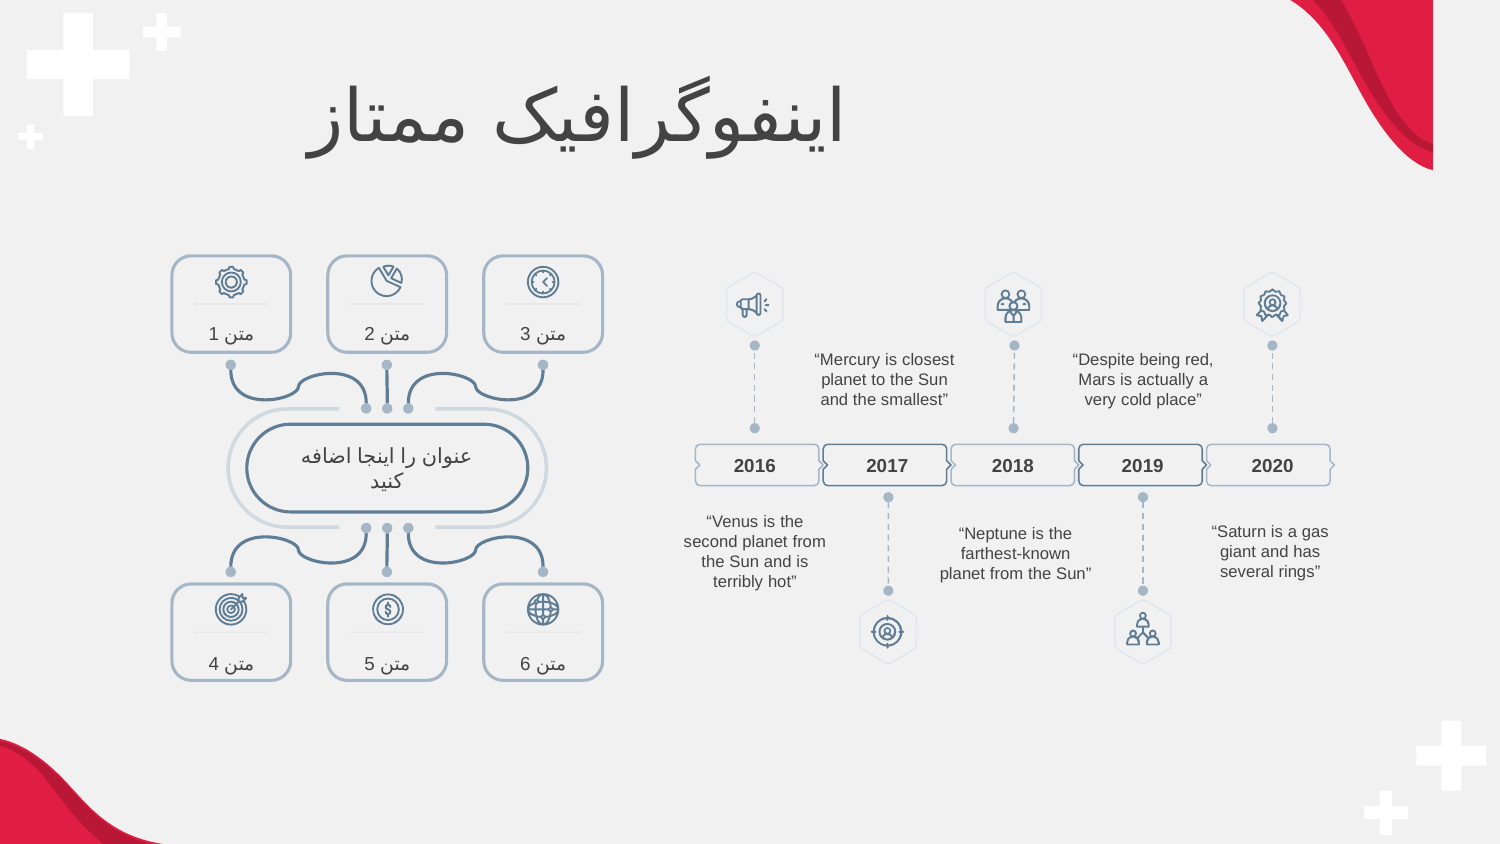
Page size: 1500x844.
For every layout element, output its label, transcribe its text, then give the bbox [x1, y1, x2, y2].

text_box [883, 587, 894, 596]
text_box [526, 593, 560, 626]
text_box [171, 255, 291, 313]
text_box [327, 255, 447, 313]
text_box [1267, 340, 1278, 351]
text_box “Venus is the second planet from the Sun and is terribly hot” [662, 514, 848, 587]
text_box [402, 403, 414, 414]
text_box “Despite being red, Mars is actually a very cold place” [1050, 342, 1237, 416]
text_box [381, 567, 393, 578]
text_box [321, 491, 453, 512]
text_box [435, 525, 453, 529]
text_box [1137, 492, 1149, 503]
text_box [435, 407, 453, 411]
text_box 2019 [1098, 446, 1187, 484]
text_box “Neptune is the farthest-known planet from the Sun” [922, 516, 1109, 590]
text_box [171, 583, 291, 643]
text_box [370, 264, 405, 298]
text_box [214, 265, 248, 299]
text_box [370, 593, 405, 626]
text_box [985, 272, 1042, 325]
text_box [497, 408, 549, 529]
text_box [951, 444, 1079, 486]
text_box [537, 567, 549, 578]
text_box “Saturn is a gas giant and has several rings” [1177, 514, 1363, 587]
text_box “Mercury is closest planet to the Sun and the smallest” [791, 342, 978, 416]
text_box [883, 492, 894, 502]
text_box [1005, 332, 1022, 337]
text_box [483, 583, 603, 643]
text_box عنوان را اینجا اضافه کنید [269, 445, 504, 491]
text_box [870, 614, 905, 649]
text_box [402, 522, 414, 533]
text_box [695, 444, 824, 486]
text_box [875, 657, 901, 664]
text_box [526, 265, 560, 299]
text_box [321, 525, 340, 529]
text_box 2020 [1228, 446, 1317, 484]
text_box متن 5 [327, 643, 447, 683]
text_box [1244, 272, 1301, 325]
text_box [1078, 444, 1207, 486]
text_box [483, 255, 603, 313]
text_box متن 3 [483, 313, 603, 353]
text_box متن 1 [171, 313, 291, 353]
text_box [321, 407, 340, 411]
text_box [226, 408, 276, 528]
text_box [458, 482, 493, 618]
text_box [381, 359, 393, 370]
text_box 2016 [710, 446, 799, 484]
text_box [1206, 444, 1335, 486]
text_box [225, 567, 236, 578]
text_box [381, 403, 393, 414]
text_box [1114, 600, 1172, 664]
text_box [497, 426, 528, 510]
text_box [360, 403, 372, 414]
text_box متن 2 [327, 313, 447, 353]
text_box 2017 [843, 446, 932, 484]
text_box متن 4 [171, 643, 291, 683]
text_box [860, 600, 917, 654]
text_box [246, 426, 276, 510]
title اینفوگرافیک ممتاز [0, 53, 1157, 133]
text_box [281, 318, 316, 455]
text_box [735, 292, 770, 319]
text_box [1126, 611, 1160, 646]
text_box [281, 481, 316, 618]
text_box [537, 359, 549, 370]
text_box [726, 272, 783, 337]
text_box [749, 424, 760, 434]
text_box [1255, 288, 1290, 323]
text_box 2018 [968, 446, 1057, 484]
text_box [1009, 340, 1020, 351]
text_box [381, 522, 393, 533]
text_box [458, 319, 493, 455]
text_box [749, 340, 760, 351]
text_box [996, 289, 1031, 324]
text_box [214, 593, 248, 626]
text_box [225, 359, 236, 370]
text_box [823, 444, 952, 486]
text_box [360, 522, 372, 533]
text_box [327, 583, 447, 643]
text_box [1262, 331, 1283, 337]
text_box [1008, 425, 1019, 434]
text_box متن 6 [483, 643, 603, 683]
text_box [321, 424, 453, 445]
text_box [1267, 424, 1278, 434]
text_box [1137, 587, 1149, 596]
